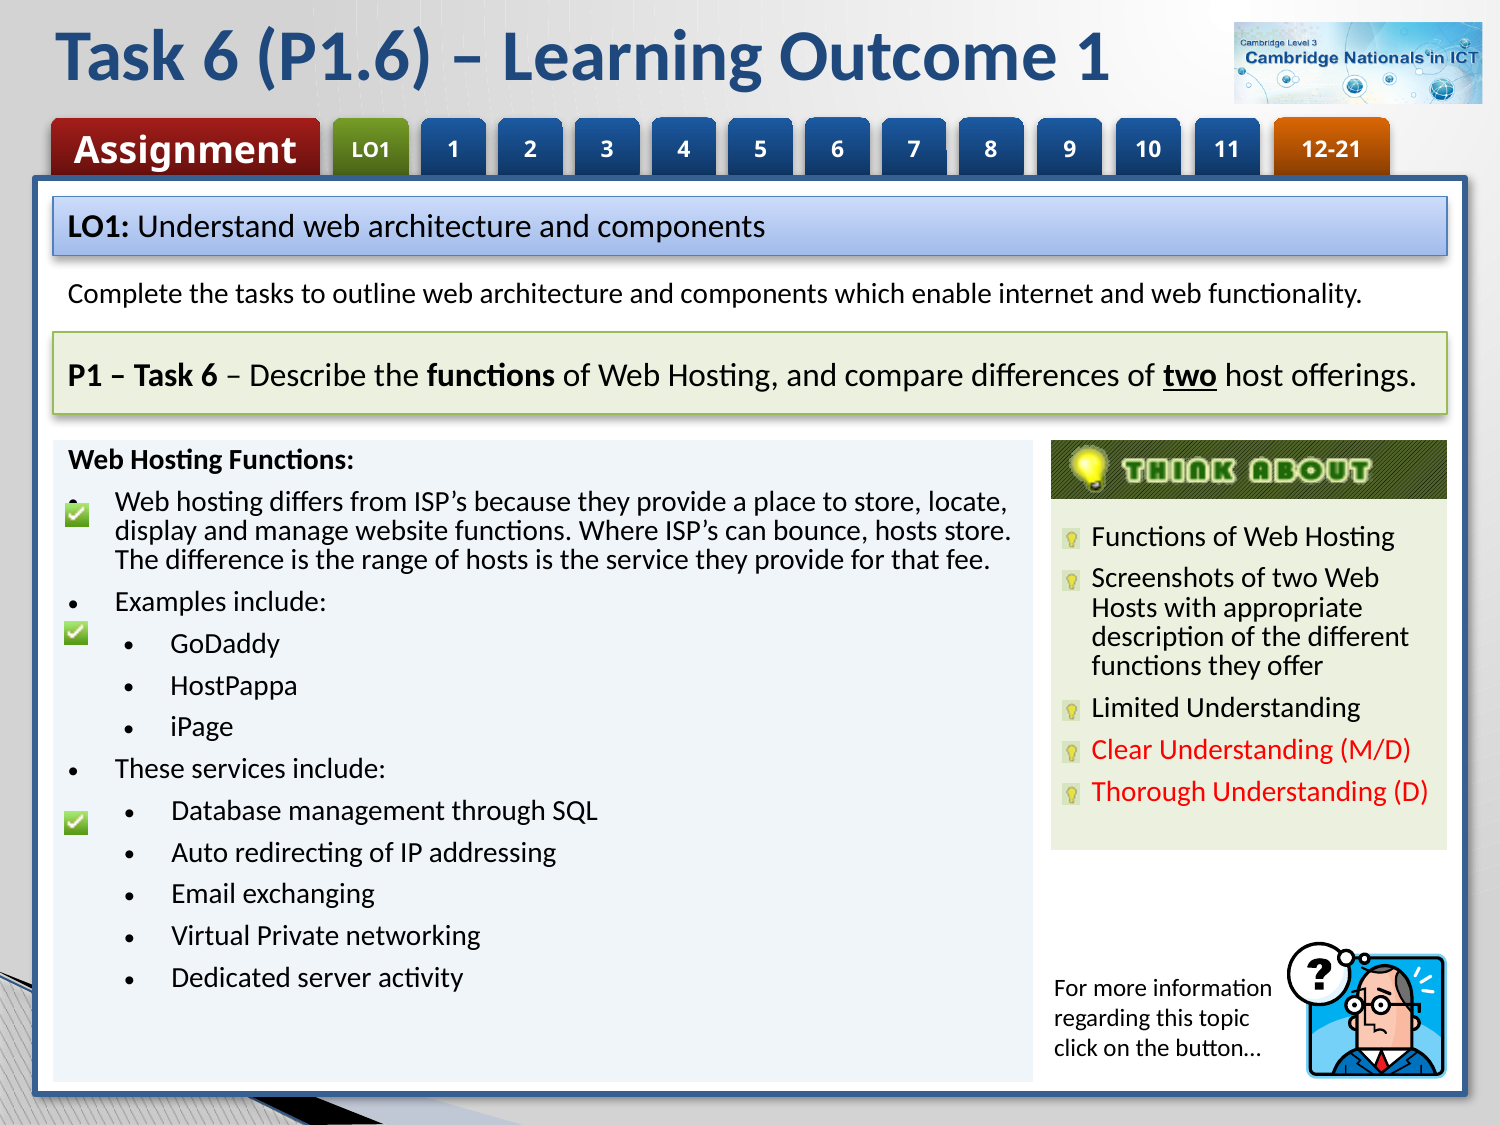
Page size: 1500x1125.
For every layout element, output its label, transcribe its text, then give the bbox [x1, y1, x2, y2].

title Task 6 (P1.6) – Learning Outcome 1 [40, 0, 1391, 122]
picture [1062, 528, 1080, 549]
picture [1068, 442, 1377, 498]
table_cell Functions of Web Hosting Screenshots of two Web Hosts with appropriate description of the different functions they offer Limited Understanding Clear Understanding (M/D) Thorough Understanding (D) [1051, 499, 1447, 850]
picture [64, 621, 88, 645]
text_box Complete the tasks to outline web architecture and components which enable internet and web functionality. [53, 267, 1447, 317]
text_box [35, 178, 1465, 1094]
picture [65, 503, 89, 527]
picture [1062, 783, 1080, 805]
table_header Web Hosting Functions: Web hosting differs from ISP’s because they provide a place to store, locate, display and manage website functions. Where ISP’s can bounce, hosts store. The difference is the range of hosts is the service they provide for that fee. Examples include: GoDaddy HostPappa iPage These services include: Database management through SQL Auto redirecting of IP addressing Email exchanging Virtual Private networking Dedicated server activity [53, 440, 1033, 1082]
text_box LO1: Understand web architecture and components [52, 196, 1448, 256]
text_box For more information regarding this topic click on the button… [1039, 964, 1280, 1069]
picture [1062, 570, 1080, 591]
table_header [1051, 440, 1447, 499]
picture [1062, 741, 1080, 763]
picture [1062, 700, 1080, 721]
picture [1286, 941, 1448, 1079]
picture [64, 810, 88, 835]
text_box P1 – Task 6 – Describe the functions of Web Hosting, and compare differences of two host offerings. [52, 331, 1448, 415]
picture [1391, 22, 1483, 104]
picture [281, 1114, 303, 1125]
